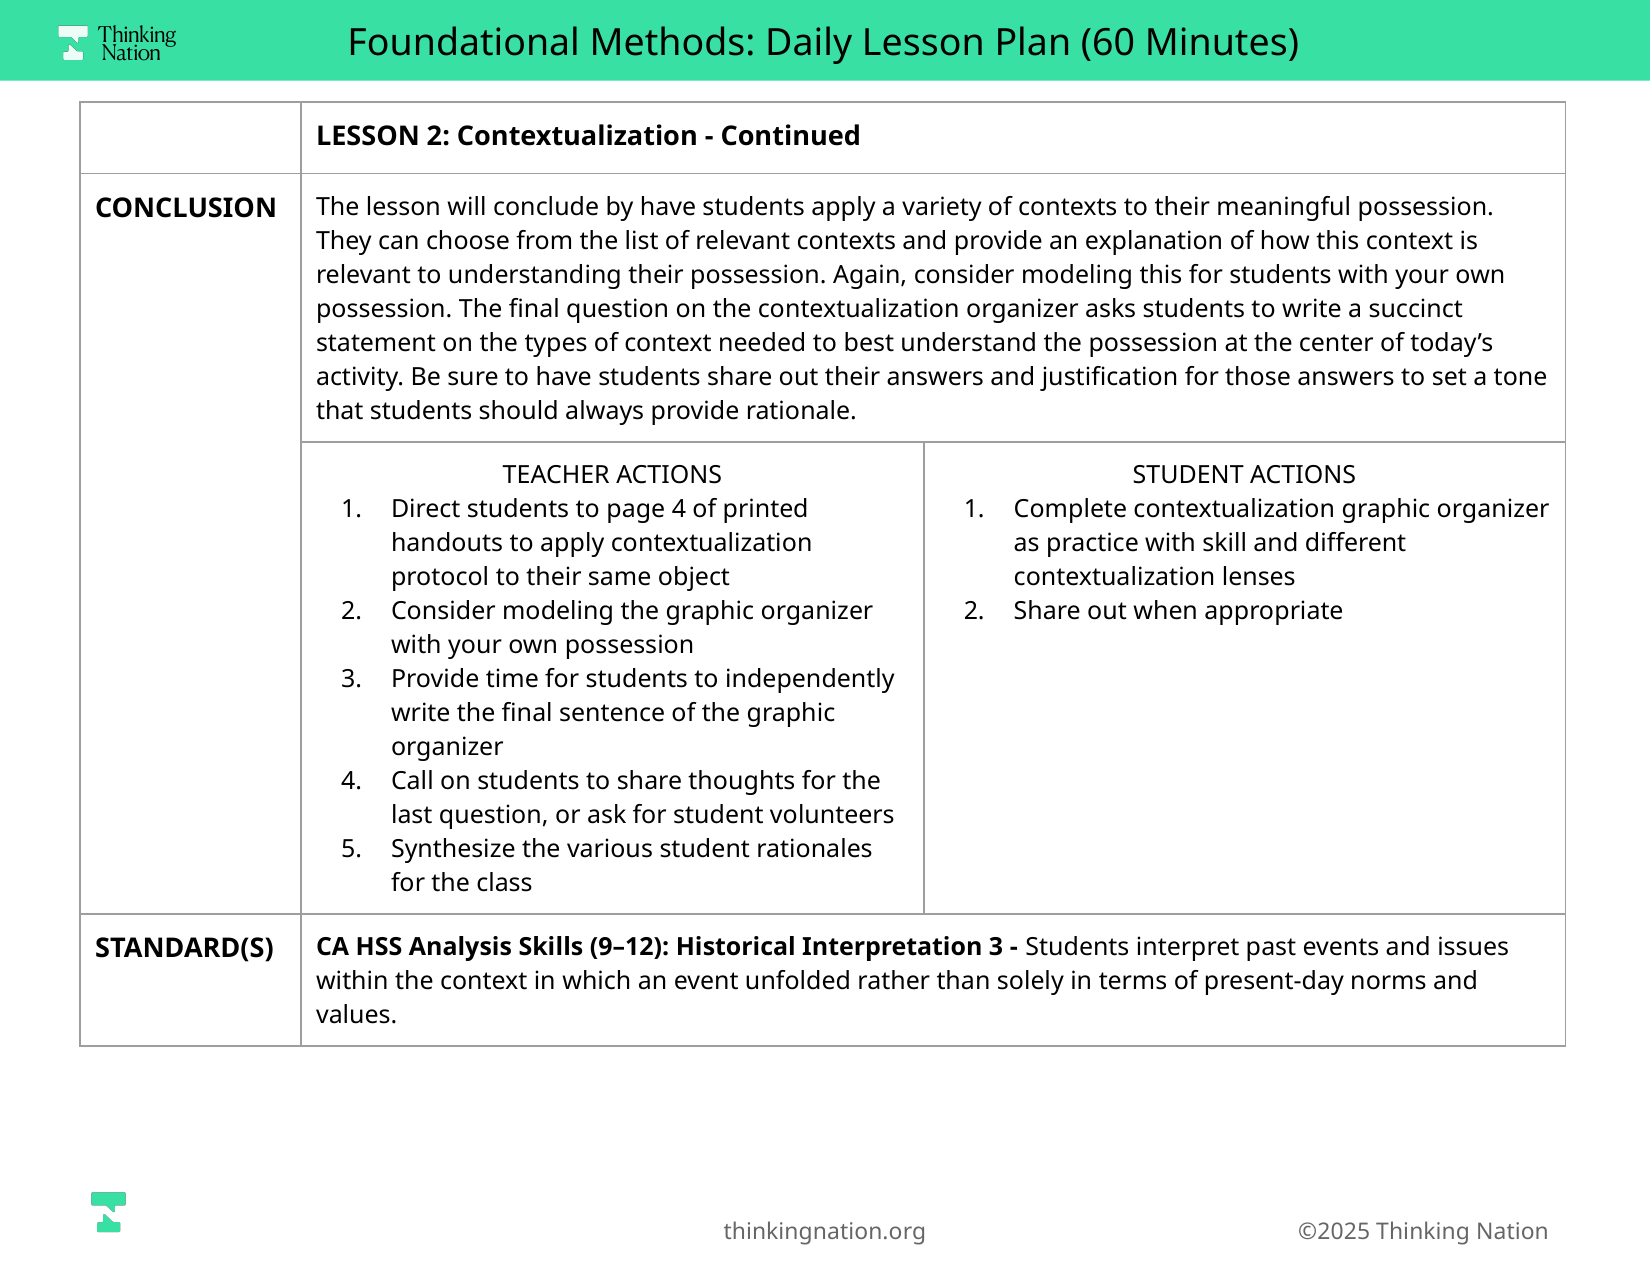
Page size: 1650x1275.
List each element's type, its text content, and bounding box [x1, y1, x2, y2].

table_cell CONCLUSION [81, 174, 300, 913]
text_box thinkingnation.org [629, 1200, 1021, 1240]
table_cell TEACHER ACTIONS Direct students to page 4 of printed handouts to apply contextualization protocol to their same object Consider modeling the graphic organizer with your own possession Provide time for students to independently write the final sentence of the graphic organizer Call on students to share thoughts for the last question, or ask for student volunteers Synthesize the various student rationales for the class [302, 443, 923, 913]
table_cell STANDARD(S) [81, 915, 300, 1045]
table_header [81, 103, 300, 173]
picture [45, 14, 180, 71]
text_box ©2025 Thinking Nation [1174, 1200, 1566, 1240]
picture [80, 1184, 136, 1240]
table_cell The lesson will conclude by have students apply a variety of contexts to their meaningful possession. They can choose from the list of relevant contexts and provide an explanation of how this context is relevant to understanding their possession. Again, consider modeling this for students with your own possession. The final question on the contextualization organizer asks students to write a succinct statement on the types of context needed to best understand the possession at the center of today’s activity. Be sure to have students share out their answers and justification for those answers to set a tone that students should always provide rationale. [302, 174, 1565, 441]
table_header LESSON 2: Contextualization - Continued [302, 103, 1565, 173]
text_box Foundational Methods: Daily Lesson Plan (60 Minutes) [0, 0, 1650, 81]
table_cell STUDENT ACTIONS Complete contextualization graphic organizer as practice with skill and different contextualization lenses Share out when appropriate [925, 443, 1565, 913]
table_cell CA HSS Analysis Skills (9–12): Historical Interpretation 3 - Students interpret past events and issues within the context in which an event unfolded rather than solely in terms of present-day norms and values. [302, 915, 1565, 1045]
